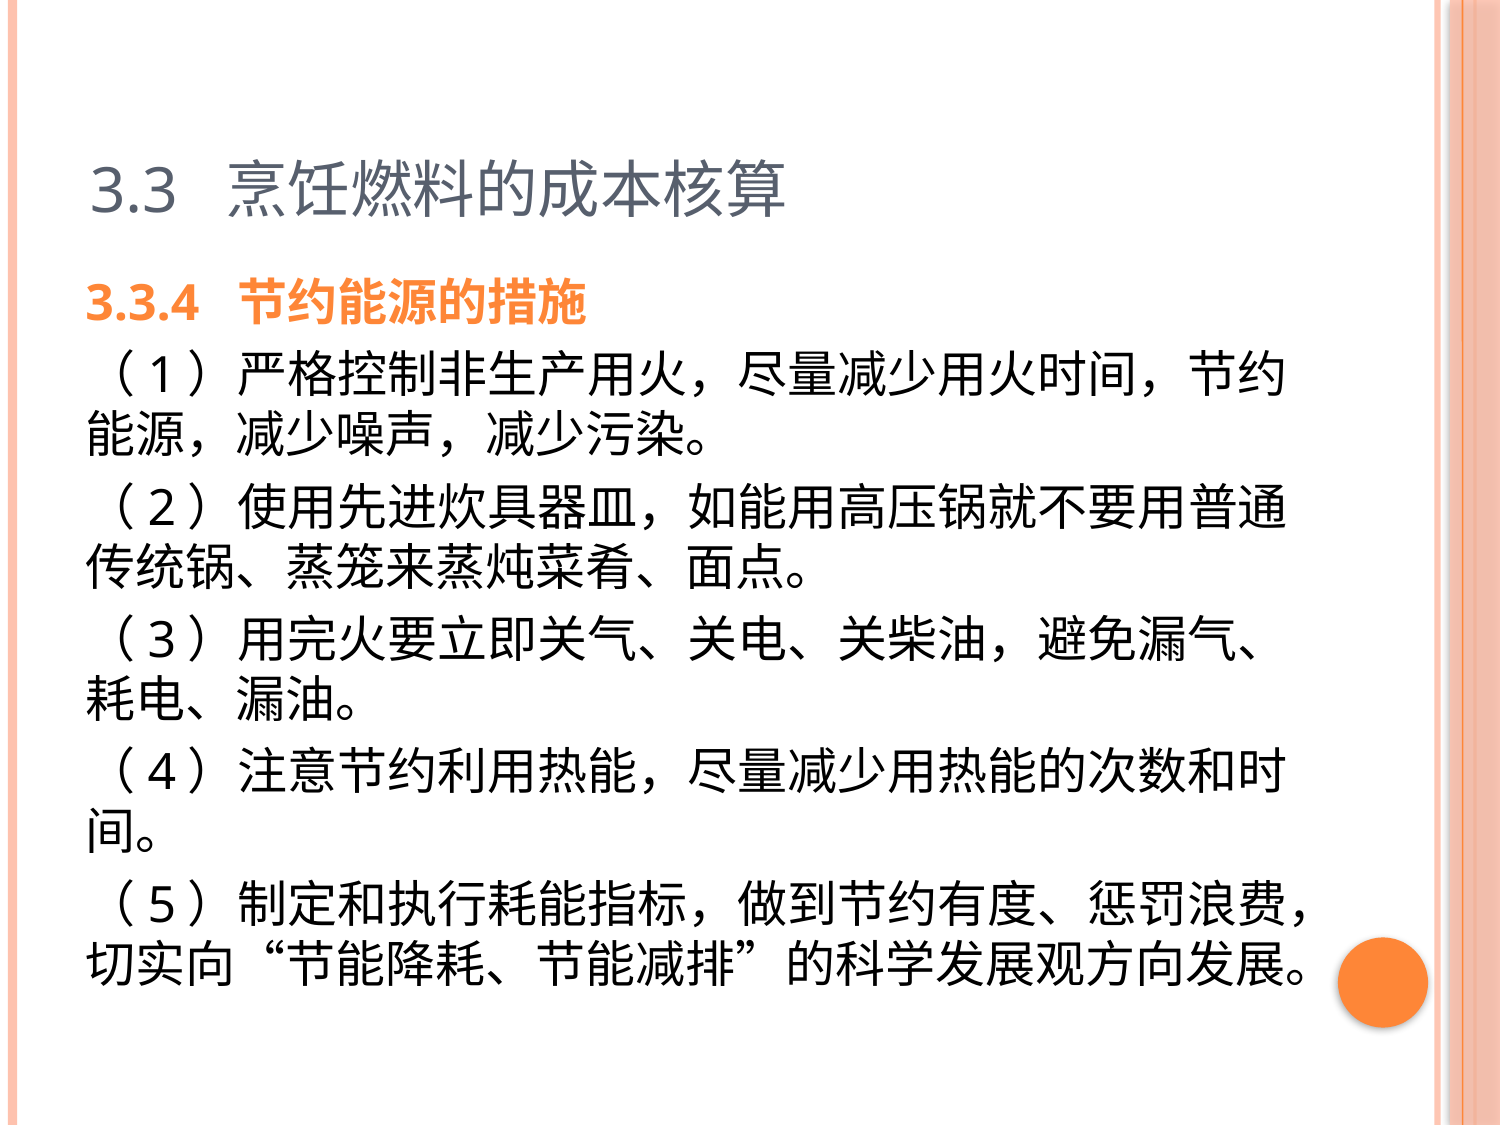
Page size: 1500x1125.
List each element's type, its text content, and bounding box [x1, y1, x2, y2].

list 3.3.4 节约能源的措施 （1）严格控制非生产用火，尽量减少用火时间，节约能源，减少噪声，减少污染。 （2）使用先进炊具器皿，如能用高压锅就不要用普通传统锅、蒸笼来蒸炖菜肴、面点。 （3）用完火要立即关气、关电、关柴油，避免漏气、耗电、漏油。 （4）注意节约利用热能，尽量减少用热能的次数和时间。 （5）制定和执行耗能指标，做到节约有度、惩罚浪费，切实向“节能降耗、节能减排”的科学发展观方向发展。 [70, 262, 1324, 1063]
title 3.3 烹饪燃料的成本核算 [75, 45, 1300, 233]
